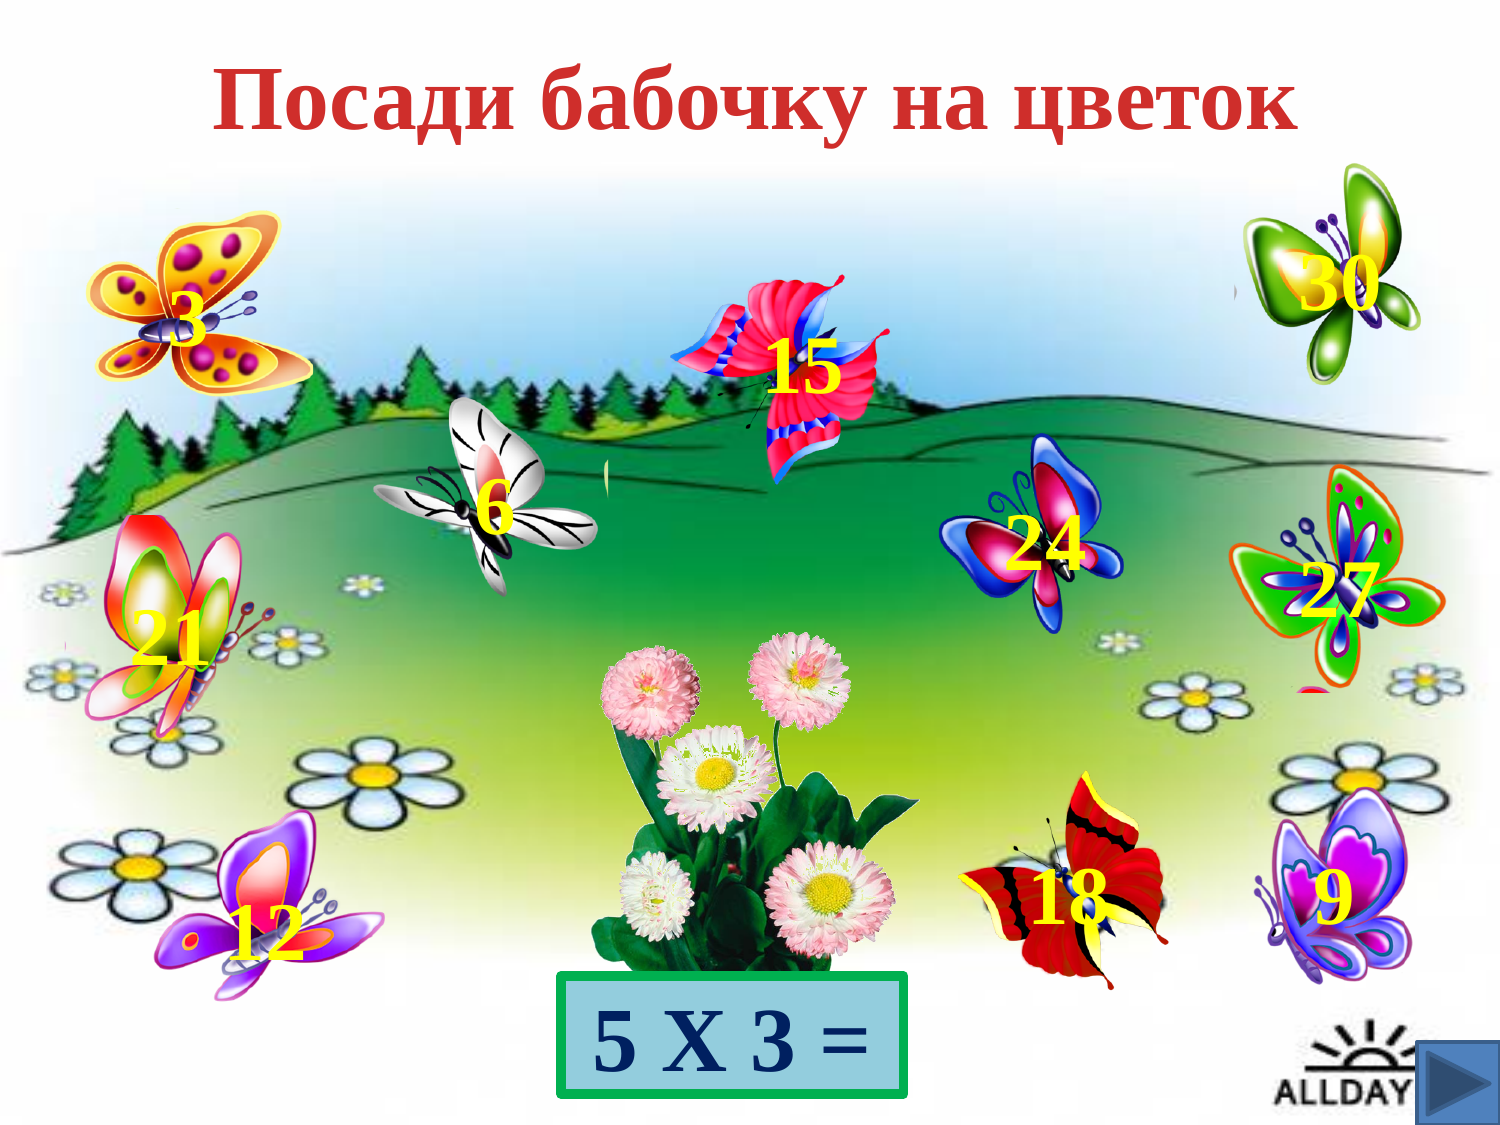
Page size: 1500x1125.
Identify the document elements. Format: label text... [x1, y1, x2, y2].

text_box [666, 255, 916, 500]
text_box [1233, 774, 1448, 1000]
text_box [1233, 160, 1460, 386]
text_box 5 Х 3 = [559, 974, 906, 1096]
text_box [1222, 455, 1460, 693]
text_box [76, 207, 314, 410]
text_box Посади бабочку на цветок [194, 30, 1317, 156]
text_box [371, 396, 609, 610]
picture [0, 0, 1500, 1125]
text_box [1415, 1040, 1500, 1125]
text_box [950, 762, 1188, 1000]
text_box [938, 420, 1152, 634]
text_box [147, 774, 396, 1013]
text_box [64, 514, 291, 741]
